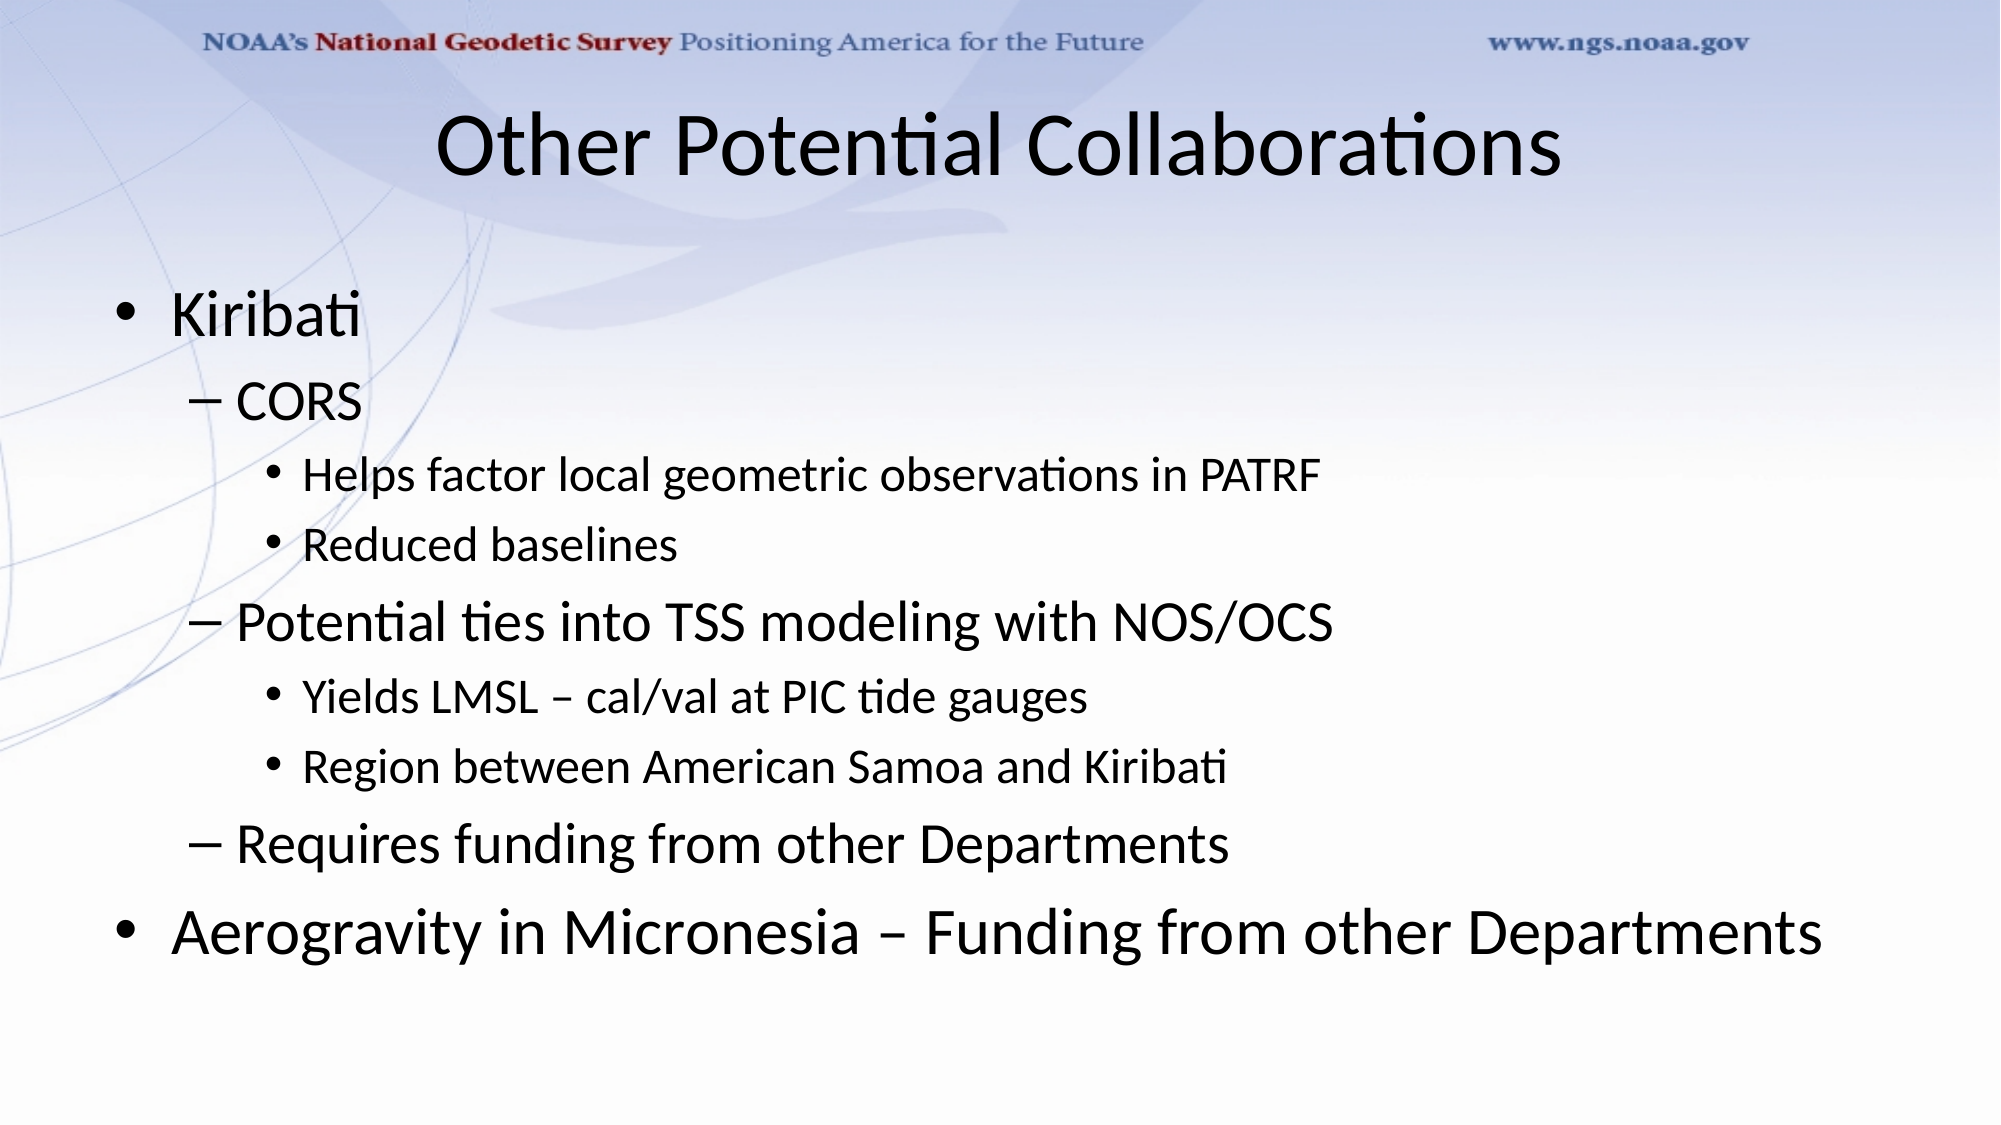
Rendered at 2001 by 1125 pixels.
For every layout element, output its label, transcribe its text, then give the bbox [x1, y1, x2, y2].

list Kiribati CORS Helps factor local geometric observations in PATRF Reduced baselines Potential ties into TSS modeling with NOS/OCS Yields LMSL – cal/val at PIC tide gauges Region between American Samoa and Kiribati Requires funding from other Departments Aerogravity in Micronesia – Funding from other Departments [99, 262, 1900, 1005]
picture [0, 0, 2000, 1125]
title Other Potential Collaborations [99, 45, 1900, 233]
